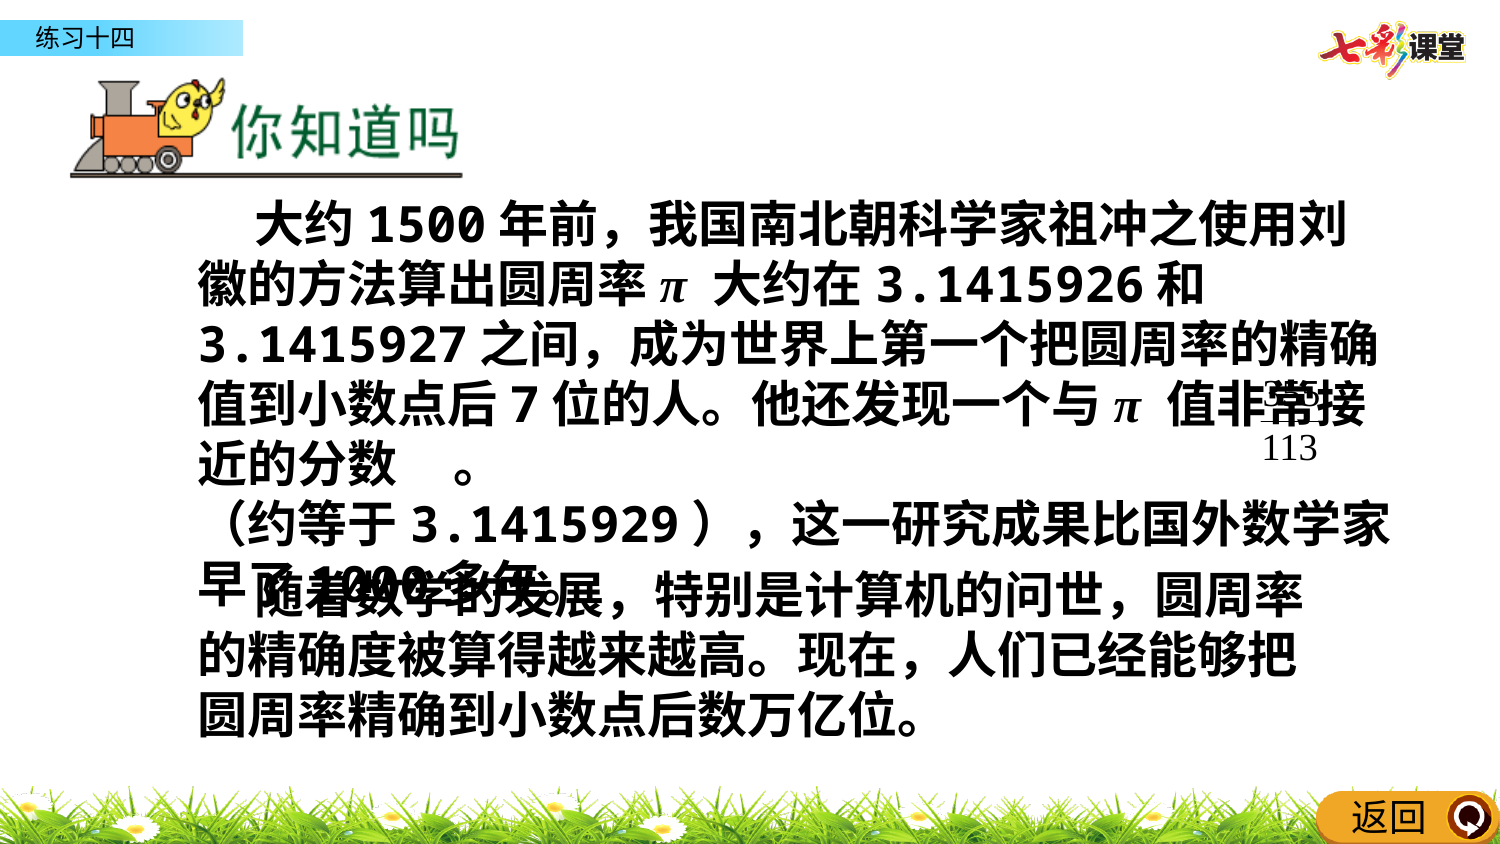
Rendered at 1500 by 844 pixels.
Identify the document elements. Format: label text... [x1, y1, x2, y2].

picture [69, 70, 472, 183]
text_box 大约1500年前，我国南北朝科学家祖冲之使用刘徽的方法算出圆周率π 大约在3.1415926和3.1415927之间，成为世界上第一个把圆周率的精确值到小数点后7位的人。他还发现一个与π 值非常接近的分数 。 （约等于3.1415929），这一研究成果比国外数学家早了1000多年。 [182, 185, 1412, 621]
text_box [1254, 370, 1329, 470]
picture [1316, 20, 1468, 80]
picture [0, 786, 1500, 844]
text_box 随着数学的发展，特别是计算机的问世，圆周率的精确度被算得越来越高。现在，人们已经能够把圆周率精确到小数点后数万亿位。 [182, 555, 1353, 751]
